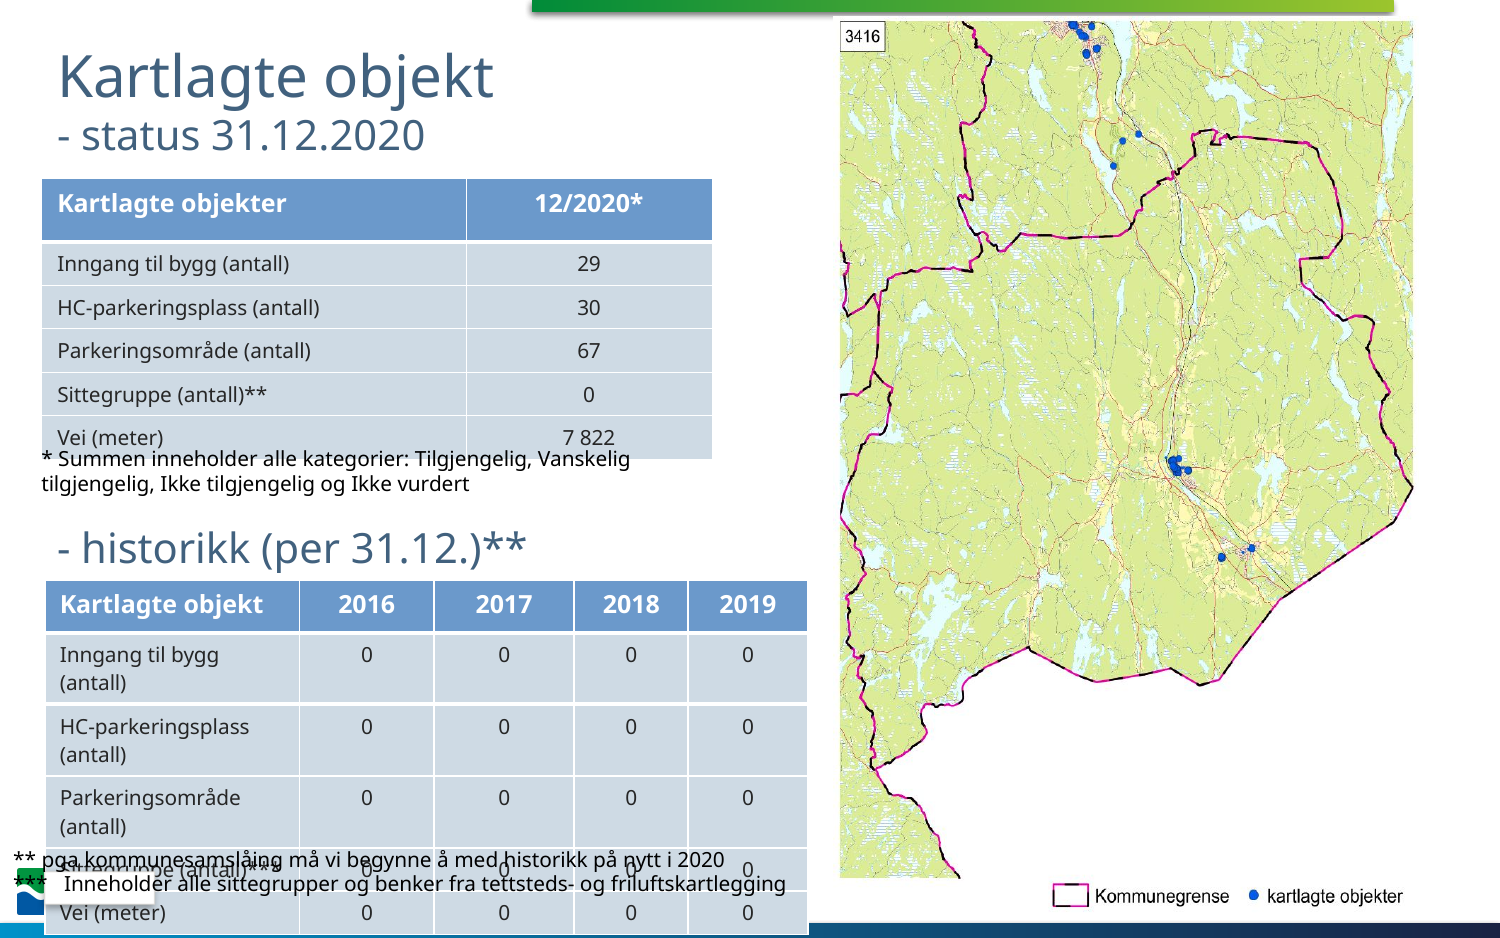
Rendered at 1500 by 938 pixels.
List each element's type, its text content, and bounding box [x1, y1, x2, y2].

text_box - historikk (per 31.12.)** [42, 496, 828, 580]
table_cell 30 [467, 286, 712, 328]
table_header 2018 [575, 581, 687, 631]
table_cell 0 [435, 706, 573, 775]
table_cell 0 [300, 904, 433, 934]
table_cell 0 [435, 904, 573, 934]
table_cell 0 [802, 849, 807, 890]
table_cell 29 [467, 244, 712, 285]
text_box * Summen inneholder alle kategorier: Tilgjengelig, Vanskelig tilgjengelig, Ikke tilgjengelig og Ikke vurdert [26, 438, 711, 504]
table_cell 0 [300, 777, 433, 838]
table_cell HC-parkeringsplass (antall) [42, 286, 466, 328]
table_cell 67 [467, 329, 712, 372]
table_cell Parkeringsområde (antall) [46, 777, 299, 838]
table_cell Inngang til bygg (antall) [46, 635, 299, 702]
table_cell 0 [575, 706, 687, 775]
table_header Kartlagte objekt [46, 581, 299, 631]
table_cell 7 822 [467, 416, 712, 459]
table_cell 0 [689, 706, 807, 775]
table_cell 0 [300, 706, 433, 775]
table_header 2017 [435, 581, 573, 631]
table_cell Vei (meter) [46, 904, 299, 934]
table_header 2019 [689, 581, 807, 631]
table_header Kartlagte objekter [42, 179, 466, 240]
text_box ** pga kommunesamslåing må vi begynne å med historikk på nytt i 2020 *** Inneholder alle sittegrupper og benker fra tettsteds- og friluftskartlegging [0, 838, 802, 904]
table_cell HC-parkeringsplass (antall) [46, 706, 299, 775]
picture [833, 16, 1419, 913]
table_cell 0 [467, 373, 712, 415]
table_cell 0 [689, 777, 807, 847]
table_cell 0 [575, 635, 687, 702]
table_cell 0 [575, 904, 687, 934]
table_header 12/2020* [467, 179, 712, 240]
table_cell Parkeringsområde (antall) [42, 329, 466, 372]
table_cell Vei (meter) [42, 416, 466, 438]
table_cell 0 [300, 635, 433, 702]
text_box Kartlagte objekt - status 31.12.2020 [42, 24, 828, 167]
table_cell 0 [575, 777, 687, 838]
table_cell 0 [689, 892, 807, 934]
table_cell Sittegruppe (antall)** [42, 373, 466, 415]
table_cell Inngang til bygg (antall) [42, 244, 466, 285]
table_cell 0 [435, 777, 573, 838]
table_header 2016 [300, 581, 433, 631]
table_cell 0 [435, 635, 573, 702]
table_cell 0 [689, 635, 807, 702]
